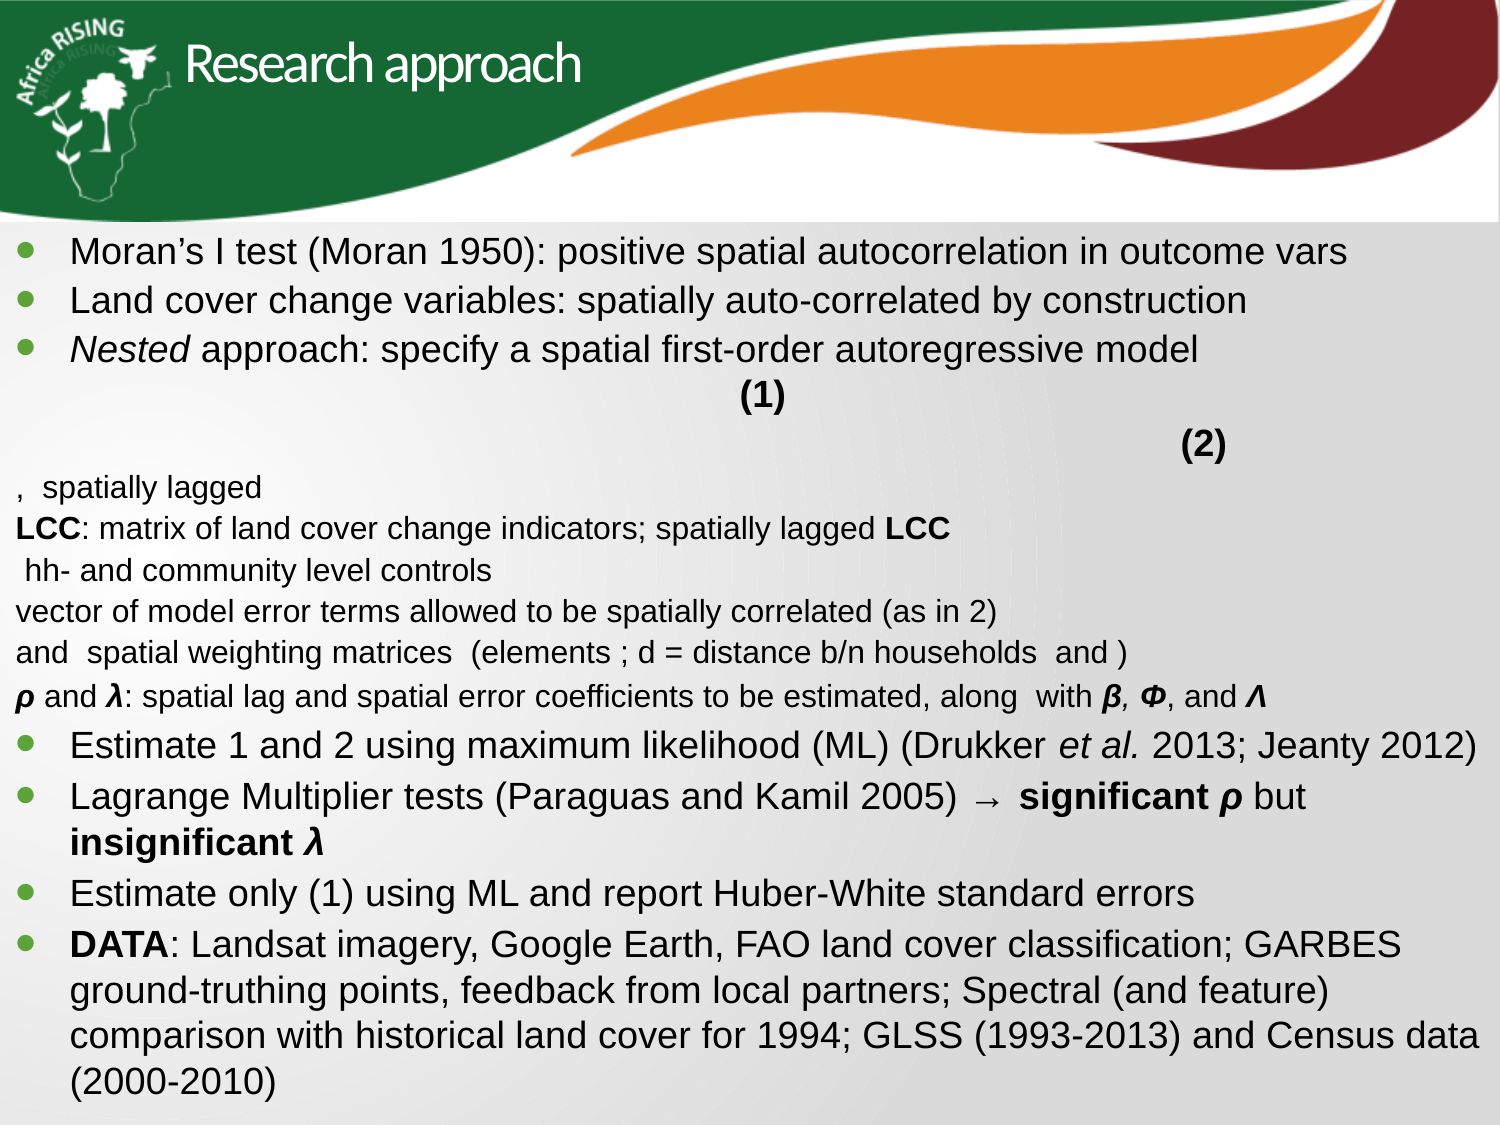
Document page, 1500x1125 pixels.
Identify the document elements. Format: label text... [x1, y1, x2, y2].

text_box Research approach [184, 27, 1278, 103]
picture [0, 0, 1499, 222]
